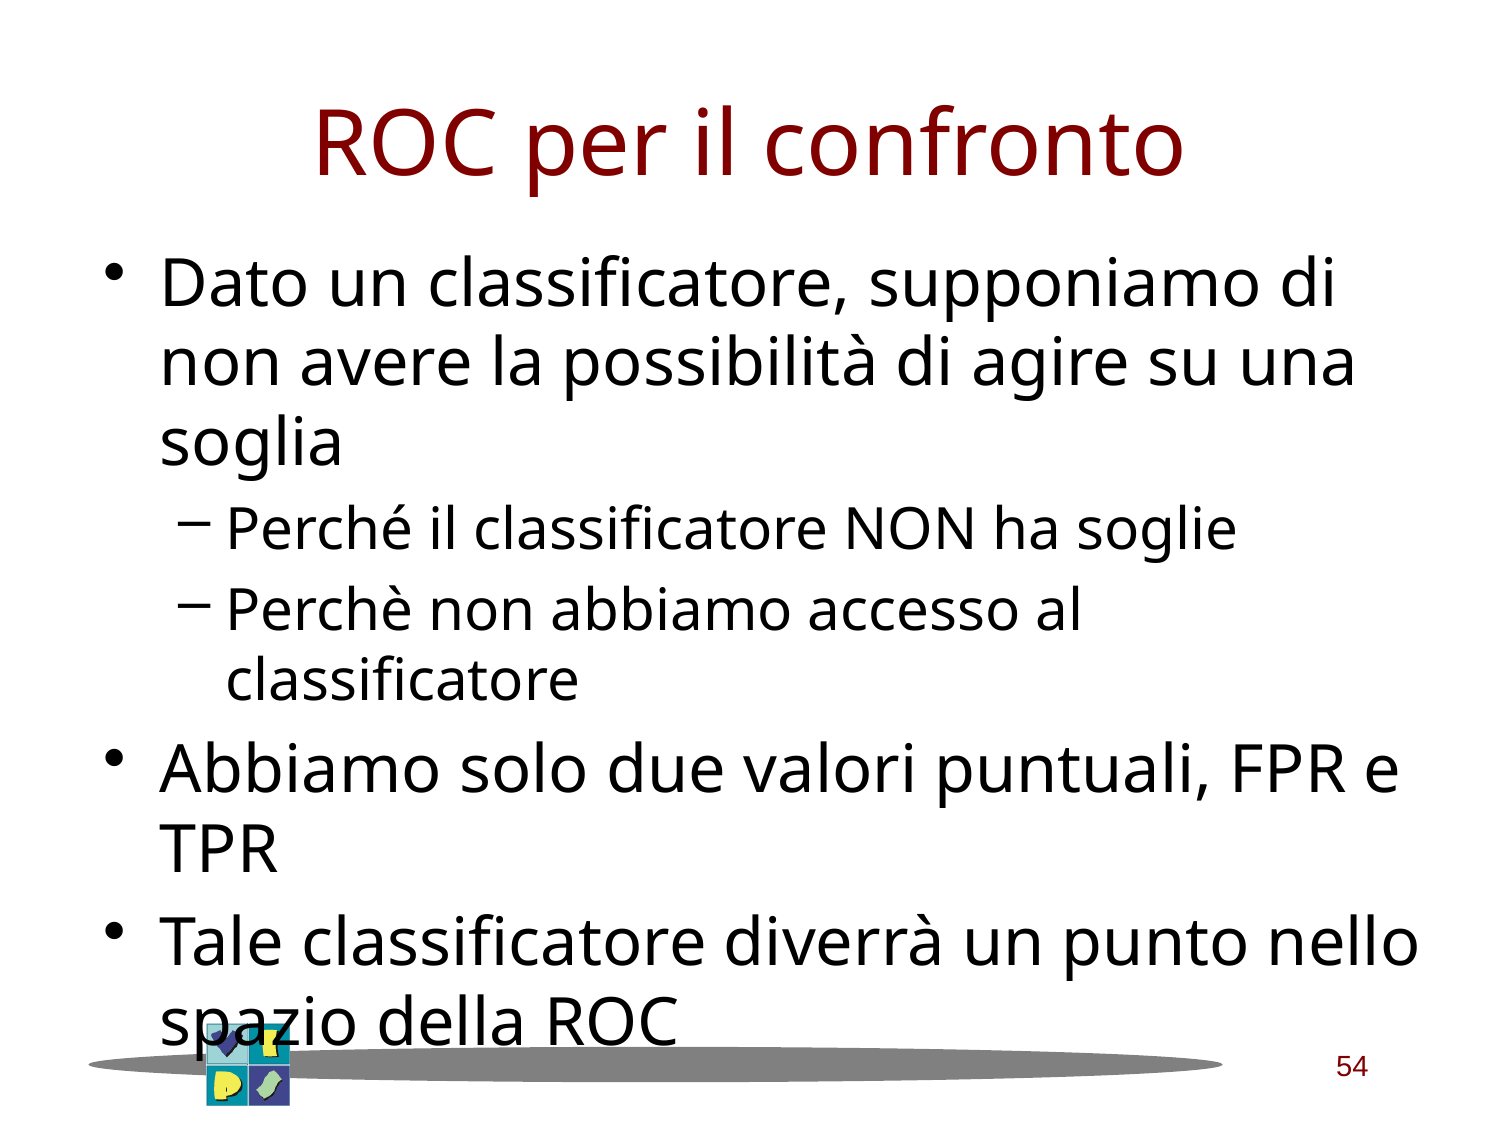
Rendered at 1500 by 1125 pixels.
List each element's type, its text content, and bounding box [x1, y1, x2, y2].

title ROC per il confronto [75, 45, 1425, 233]
list Dato un classificatore, supponiamo di non avere la possibilità di agire su una soglia Perché il classificatore NON ha soglie Perchè non abbiamo accesso al classificatore Abbiamo solo due valori puntuali, FPR e TPR Tale classificatore diverrà un punto nello spazio della ROC [88, 231, 1439, 975]
picture [206, 1023, 290, 1106]
slide_number 54 [1033, 1039, 1384, 1118]
